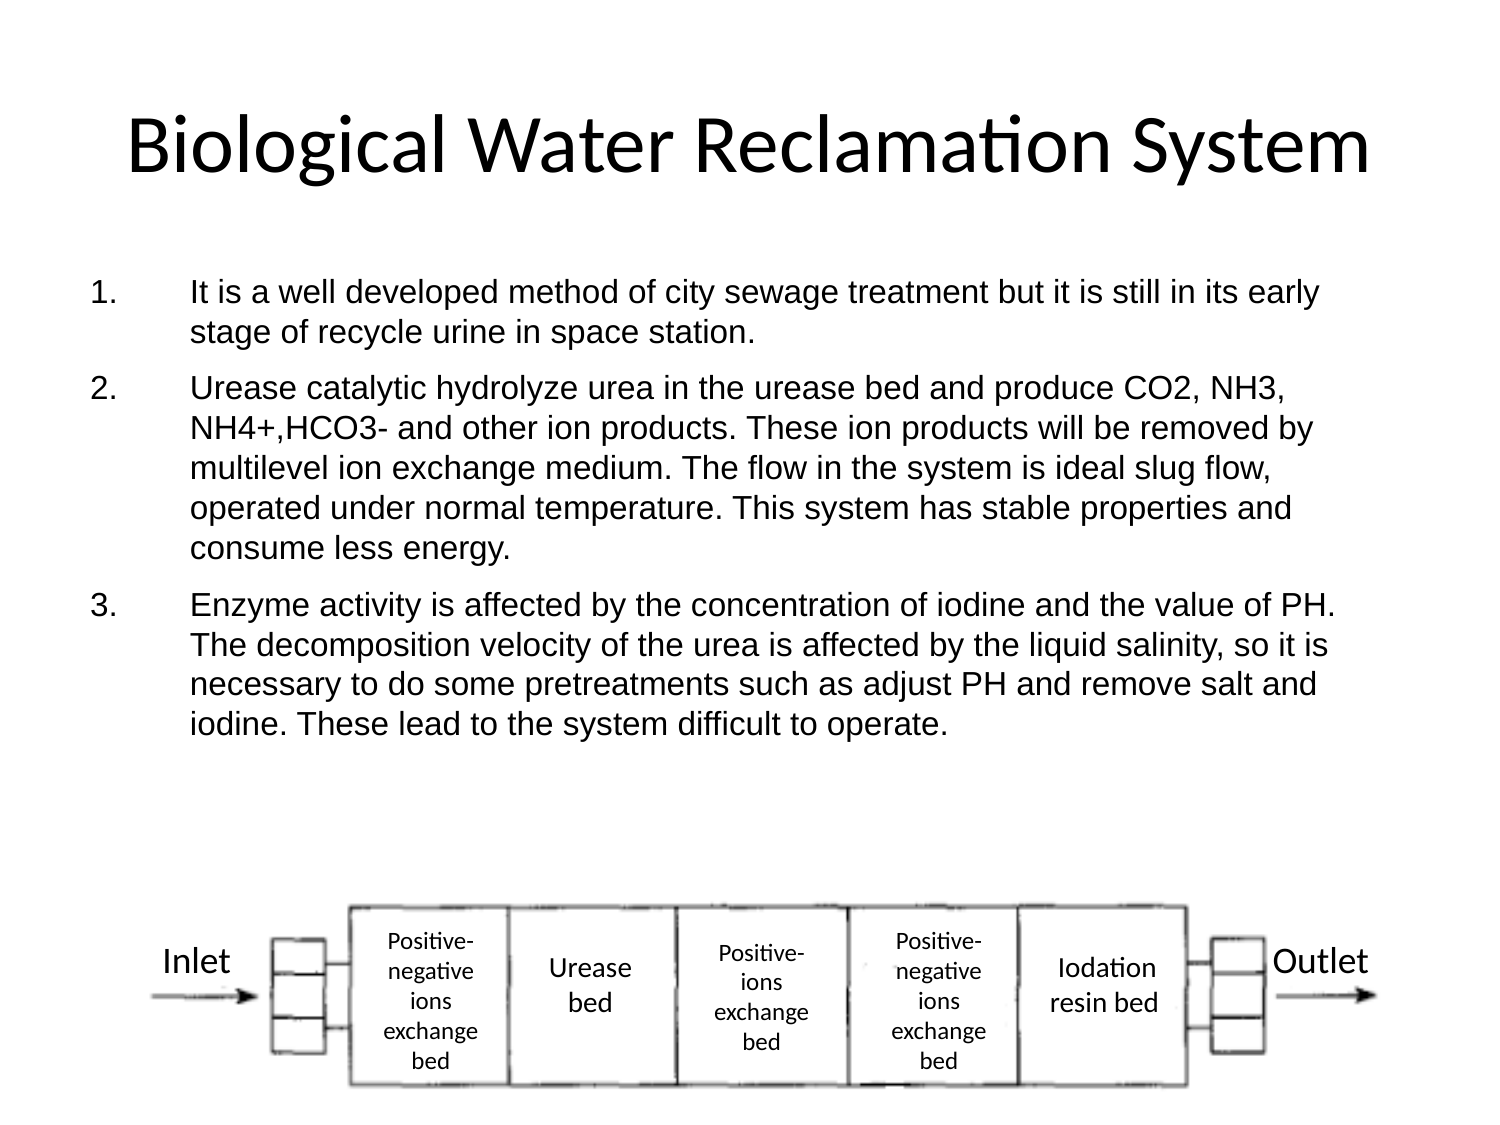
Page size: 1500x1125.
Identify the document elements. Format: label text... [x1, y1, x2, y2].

picture [123, 869, 1424, 1125]
list It is a well developed method of city sewage treatment but it is still in its early stage of recycle urine in space station. Urease catalytic hydrolyze urea in the urease bed and produce CO2, NH3, NH4+,HCO3- and other ion products. These ion products will be removed by multilevel ion exchange medium. The flow in the system is ideal slug flow, operated under normal temperature. This system has stable properties and consume less energy. Enzyme activity is affected by the concentration of iodine and the value of PH. The decomposition velocity of the urea is affected by the liquid salinity, so it is necessary to do some pretreatments such as adjust PH and remove salt and iodine. These lead to the system difficult to operate. [75, 262, 1376, 1005]
title Biological Water Reclamation System [75, 45, 1425, 233]
